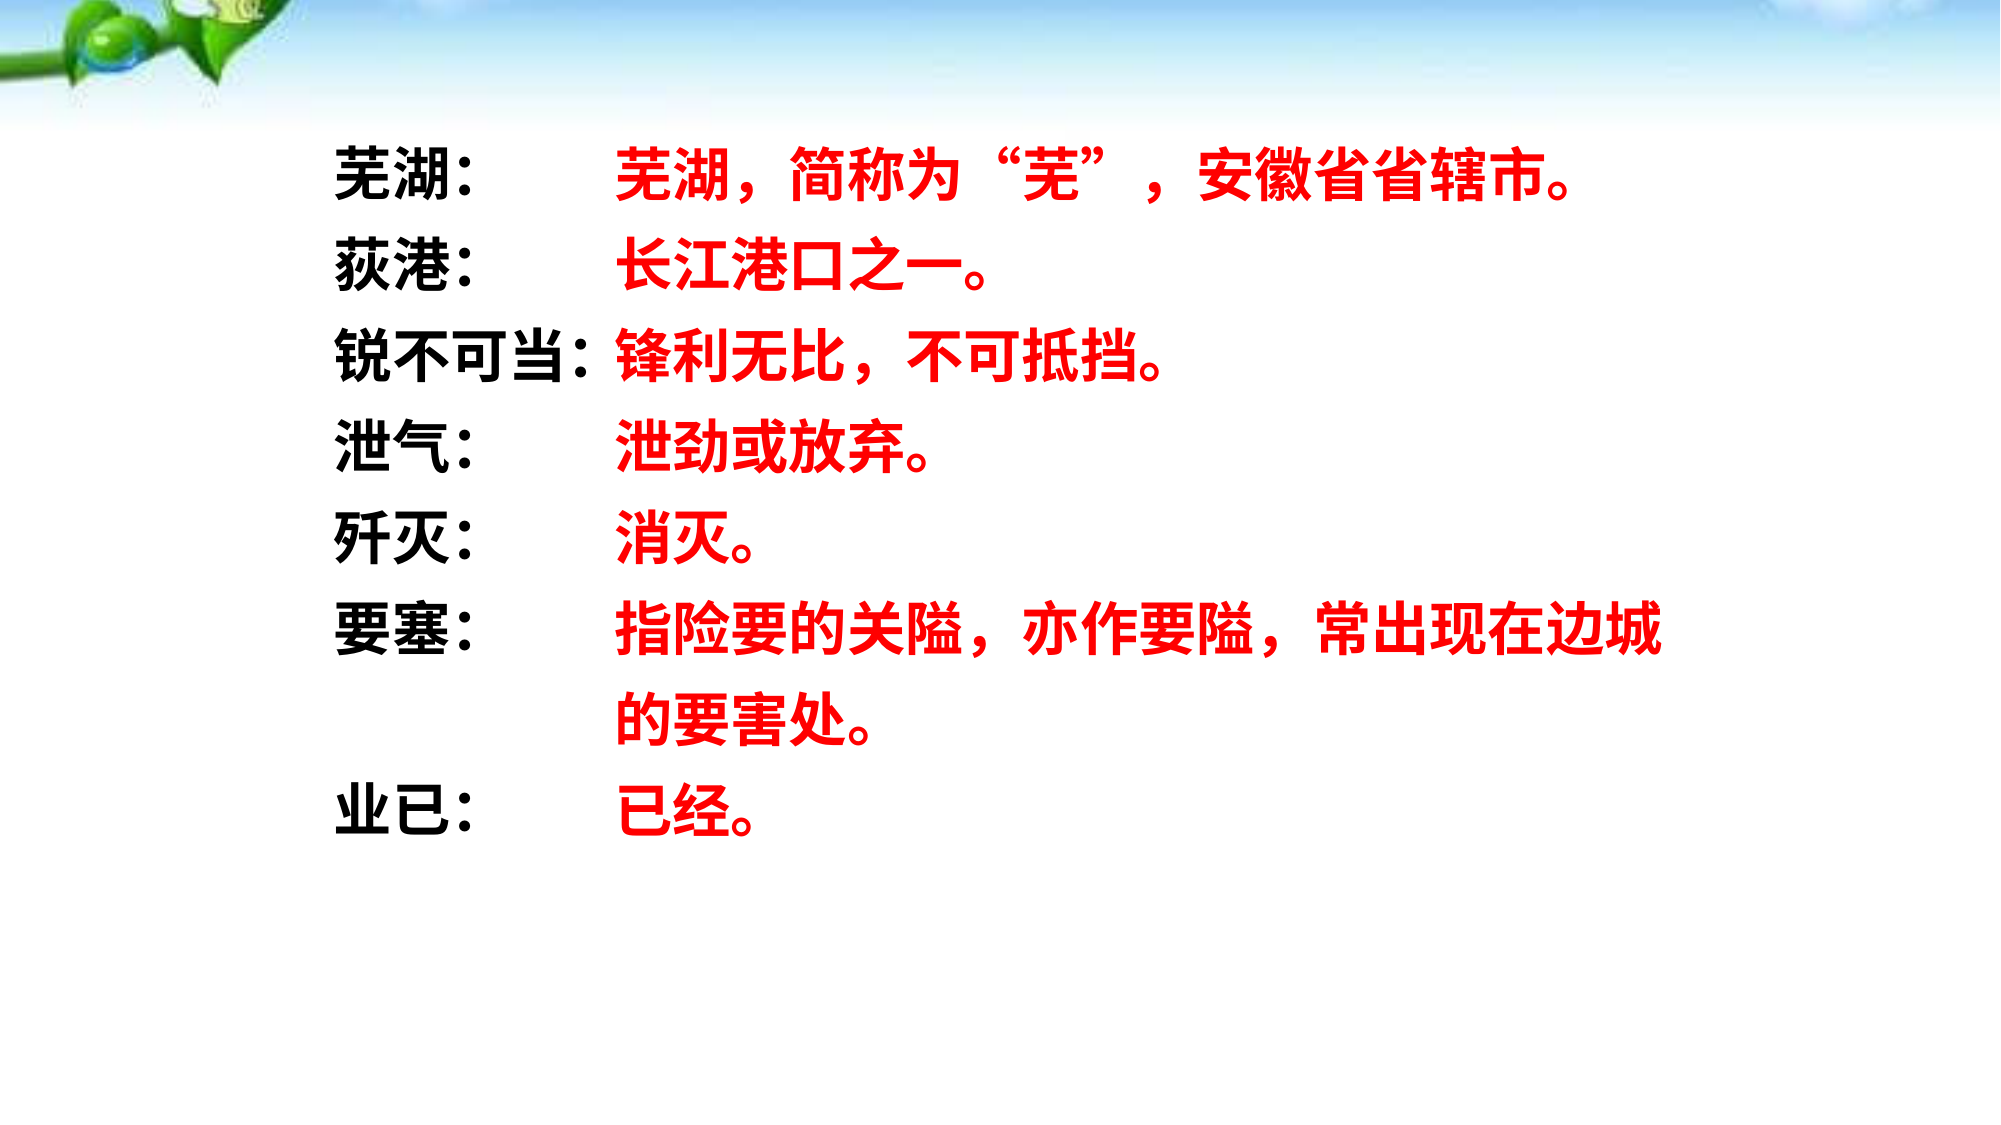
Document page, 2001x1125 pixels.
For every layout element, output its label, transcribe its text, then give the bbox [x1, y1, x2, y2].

picture [0, 0, 2001, 1125]
text_box 芜湖，简称为“芜”，安徽省省辖市。 长江港口之一。 锋利无比，不可抵挡。 泄劲或放弃。 消灭。 指险要的关隘，亦作要隘，常出现在边城的要害处。 已经。 [599, 109, 1704, 852]
text_box 芜湖： 荻港： 锐不可当： 泄气： 歼灭： 要塞： 业已： [319, 108, 641, 851]
